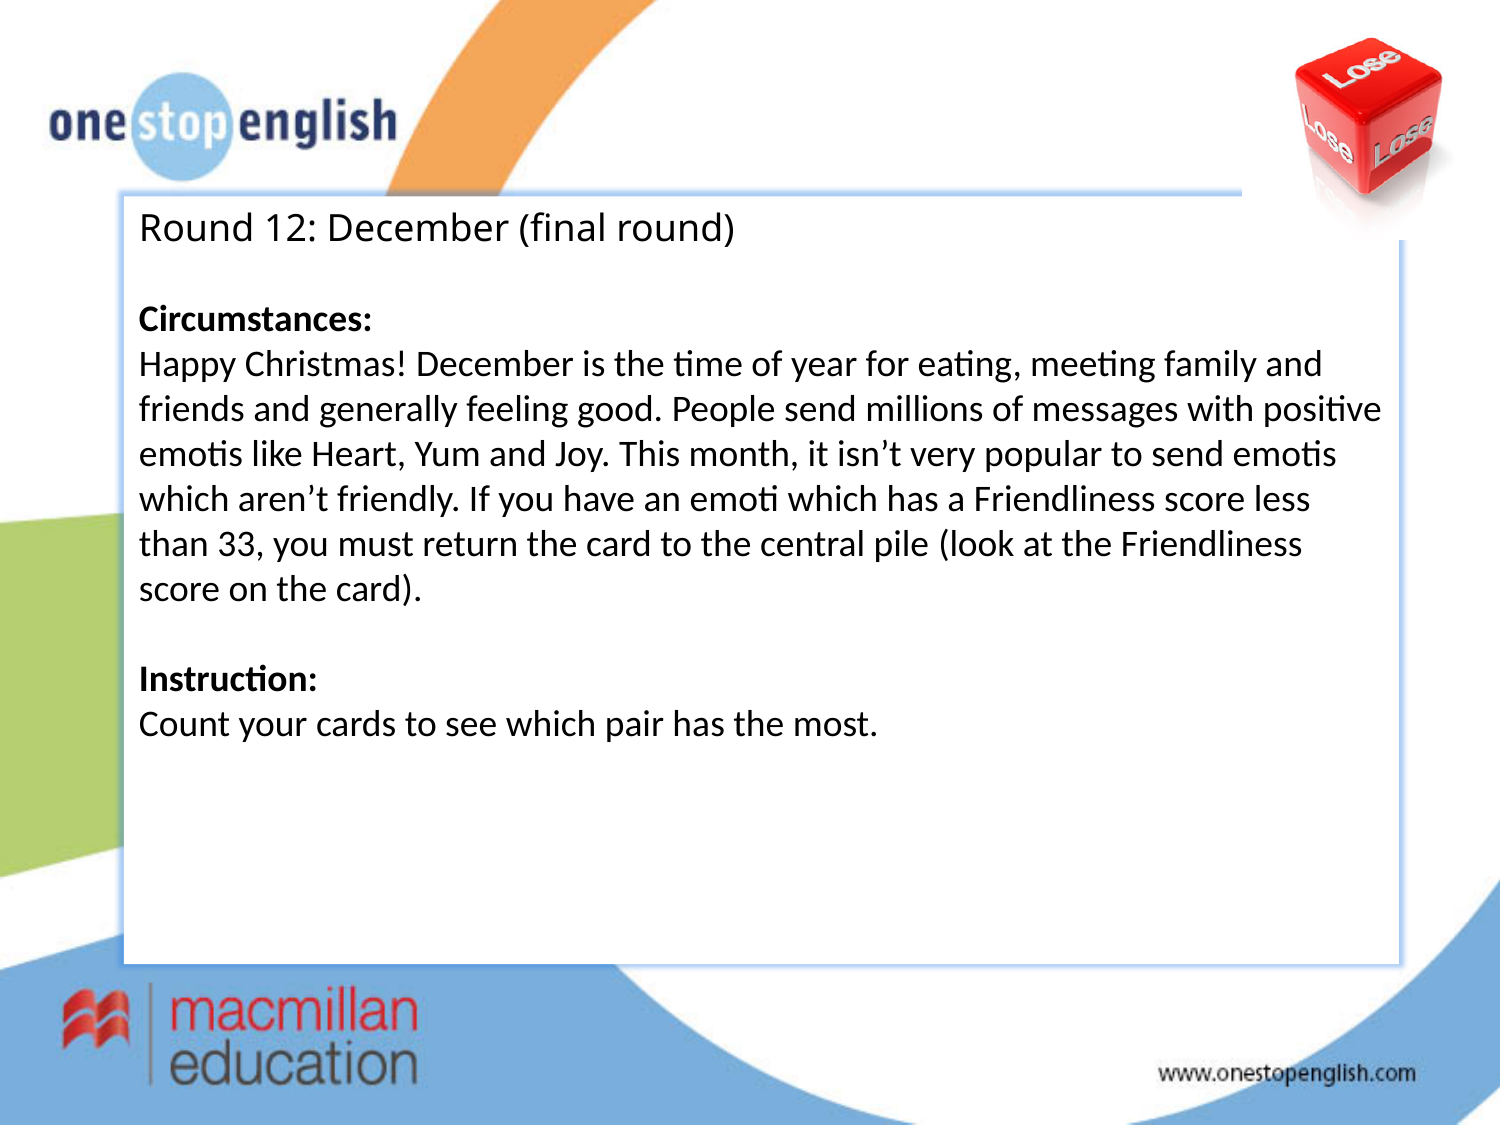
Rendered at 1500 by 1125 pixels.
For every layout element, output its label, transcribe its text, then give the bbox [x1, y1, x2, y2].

text_box Round 12: December (final round) Circumstances: Happy Christmas! December is the time of year for eating, meeting family and friends and generally feeling good. People send millions of messages with positive emotis like Heart, Yum and Joy. This month, it isn’t very popular to send emotis which aren’t friendly. If you have an emoti which has a Friendliness score less than 33, you must return the card to the central pile (look at the Friendliness score on the card). Instruction: Count your cards to see which pair has the most. [123, 196, 1399, 965]
picture [0, 0, 1500, 1125]
